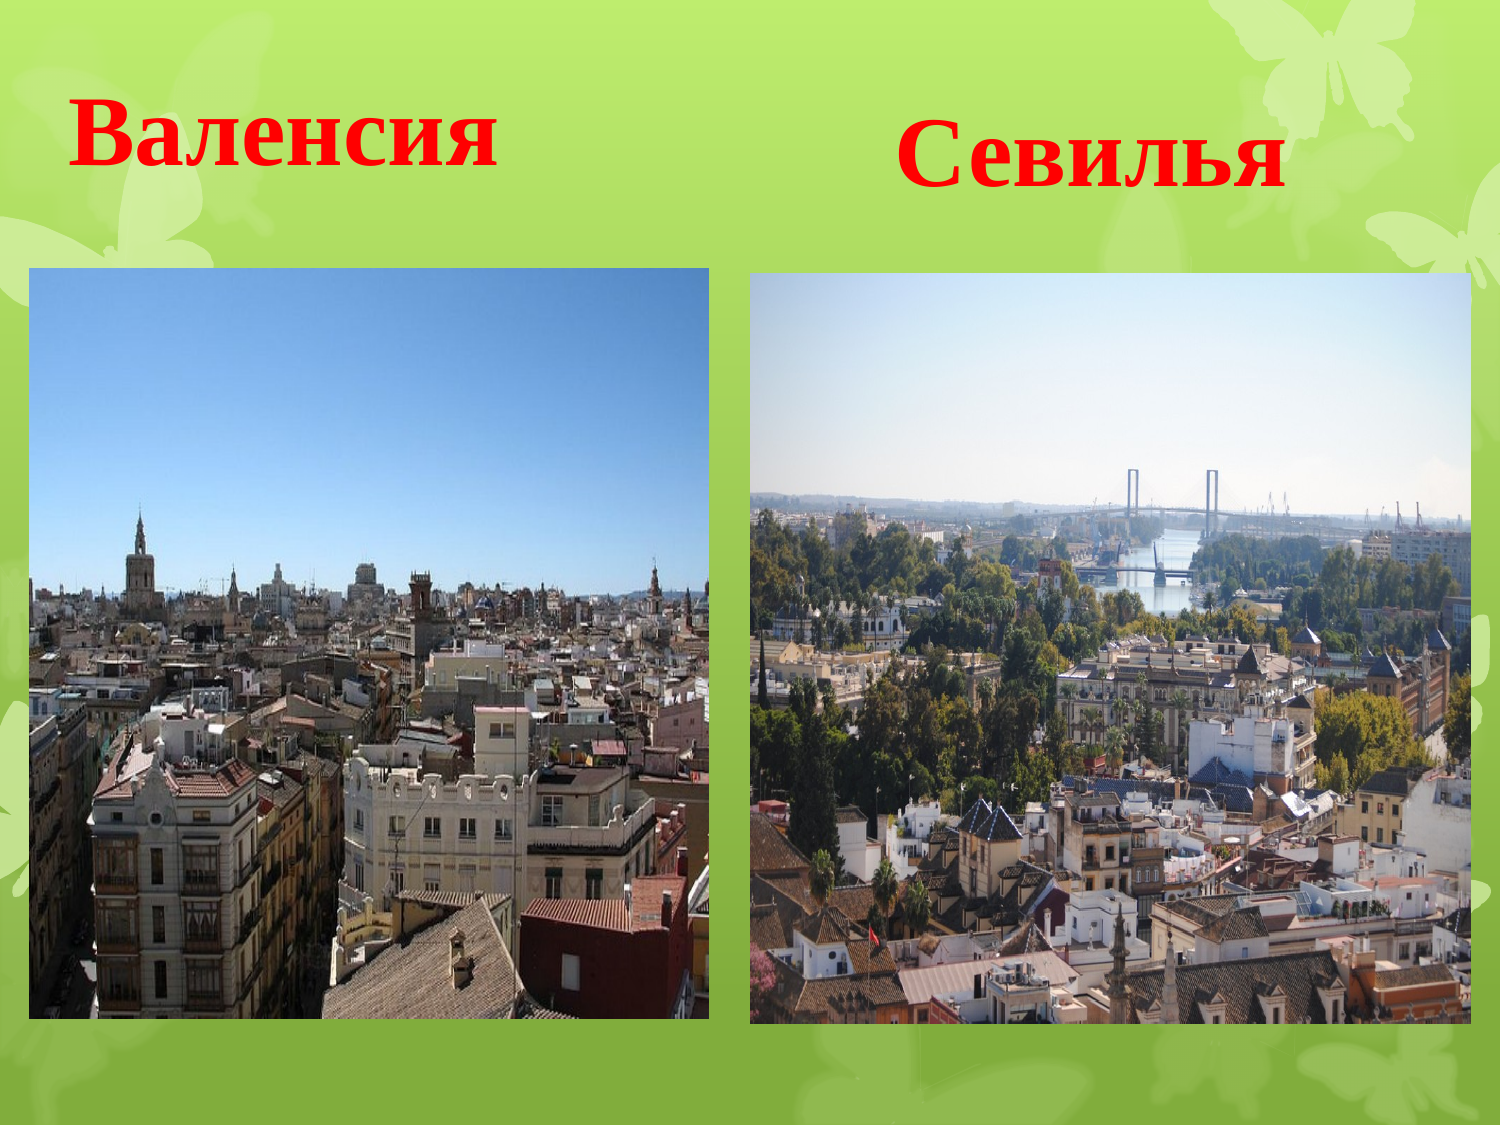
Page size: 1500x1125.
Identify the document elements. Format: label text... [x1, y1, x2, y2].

title Валенсия [53, 90, 538, 242]
picture [28, 268, 710, 1020]
picture [749, 272, 1472, 1024]
list Севилья [879, 66, 1370, 227]
